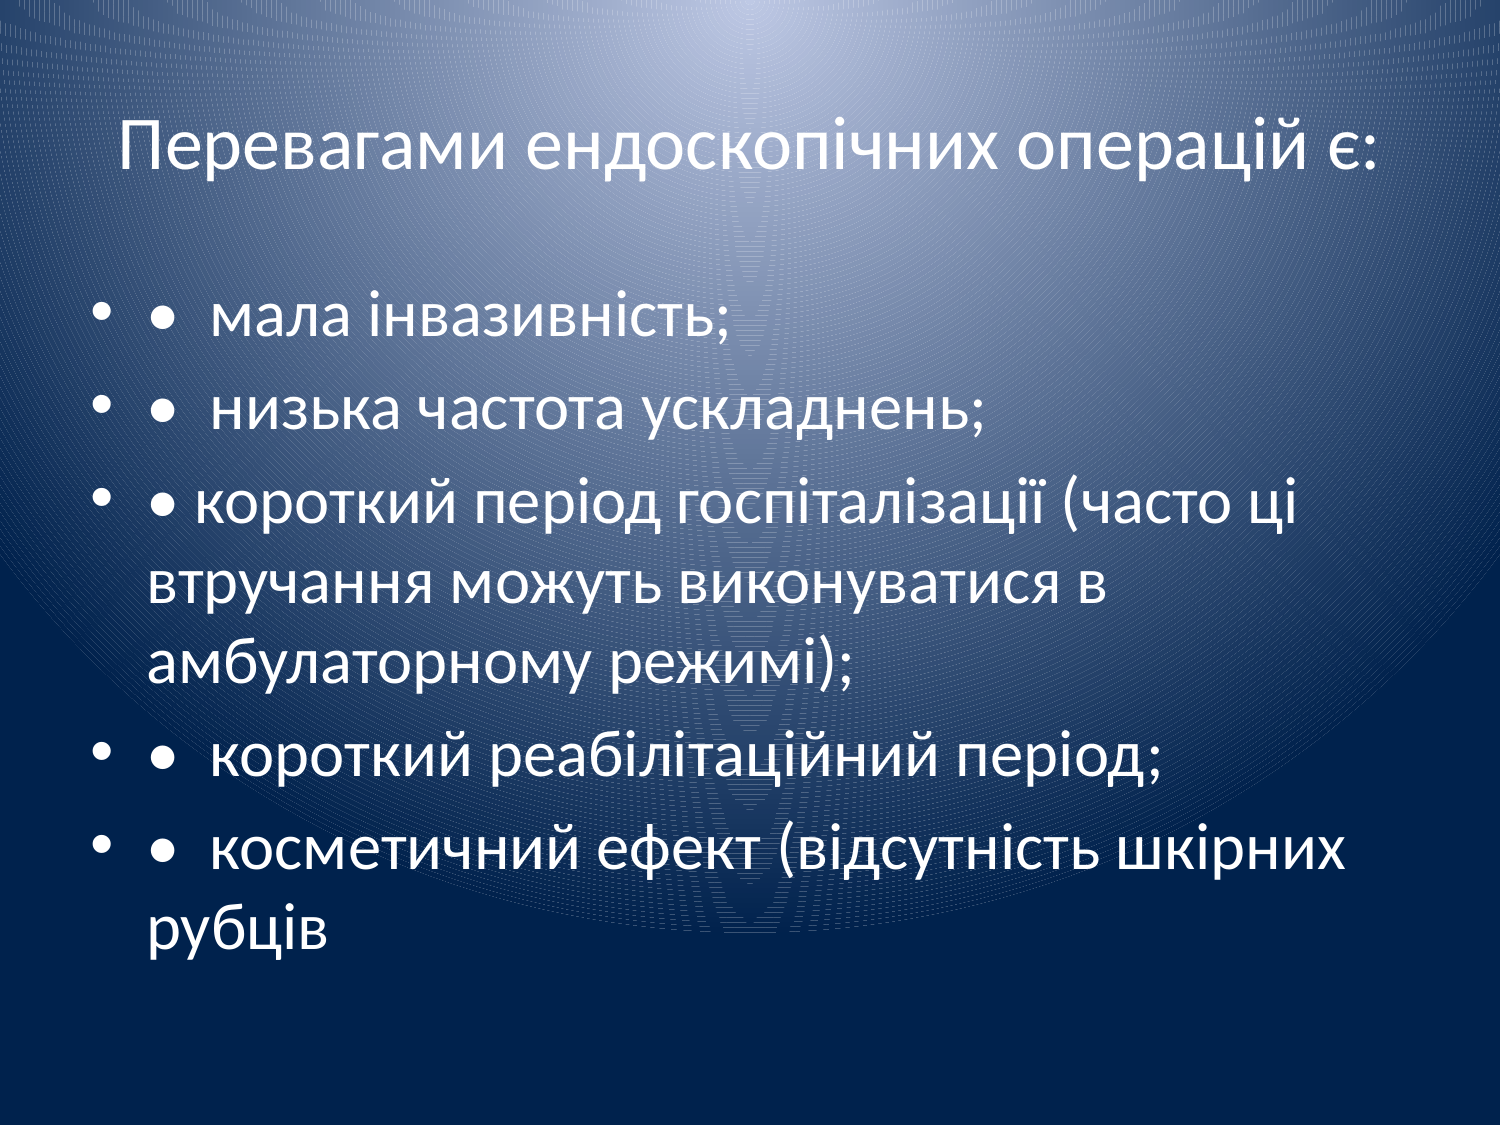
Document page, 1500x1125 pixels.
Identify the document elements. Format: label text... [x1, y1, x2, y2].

list • мала інвазивність; • низька частота ускладнень; • короткий період госпіталізації (часто ці втручання можуть виконуватися в амбулаторному режимі); • короткий реабілітаційний період; • косметичний ефект (відсутність шкірних рубців [75, 262, 1425, 1005]
title Перевагами ендоскопічних операцій є: [75, 45, 1425, 233]
